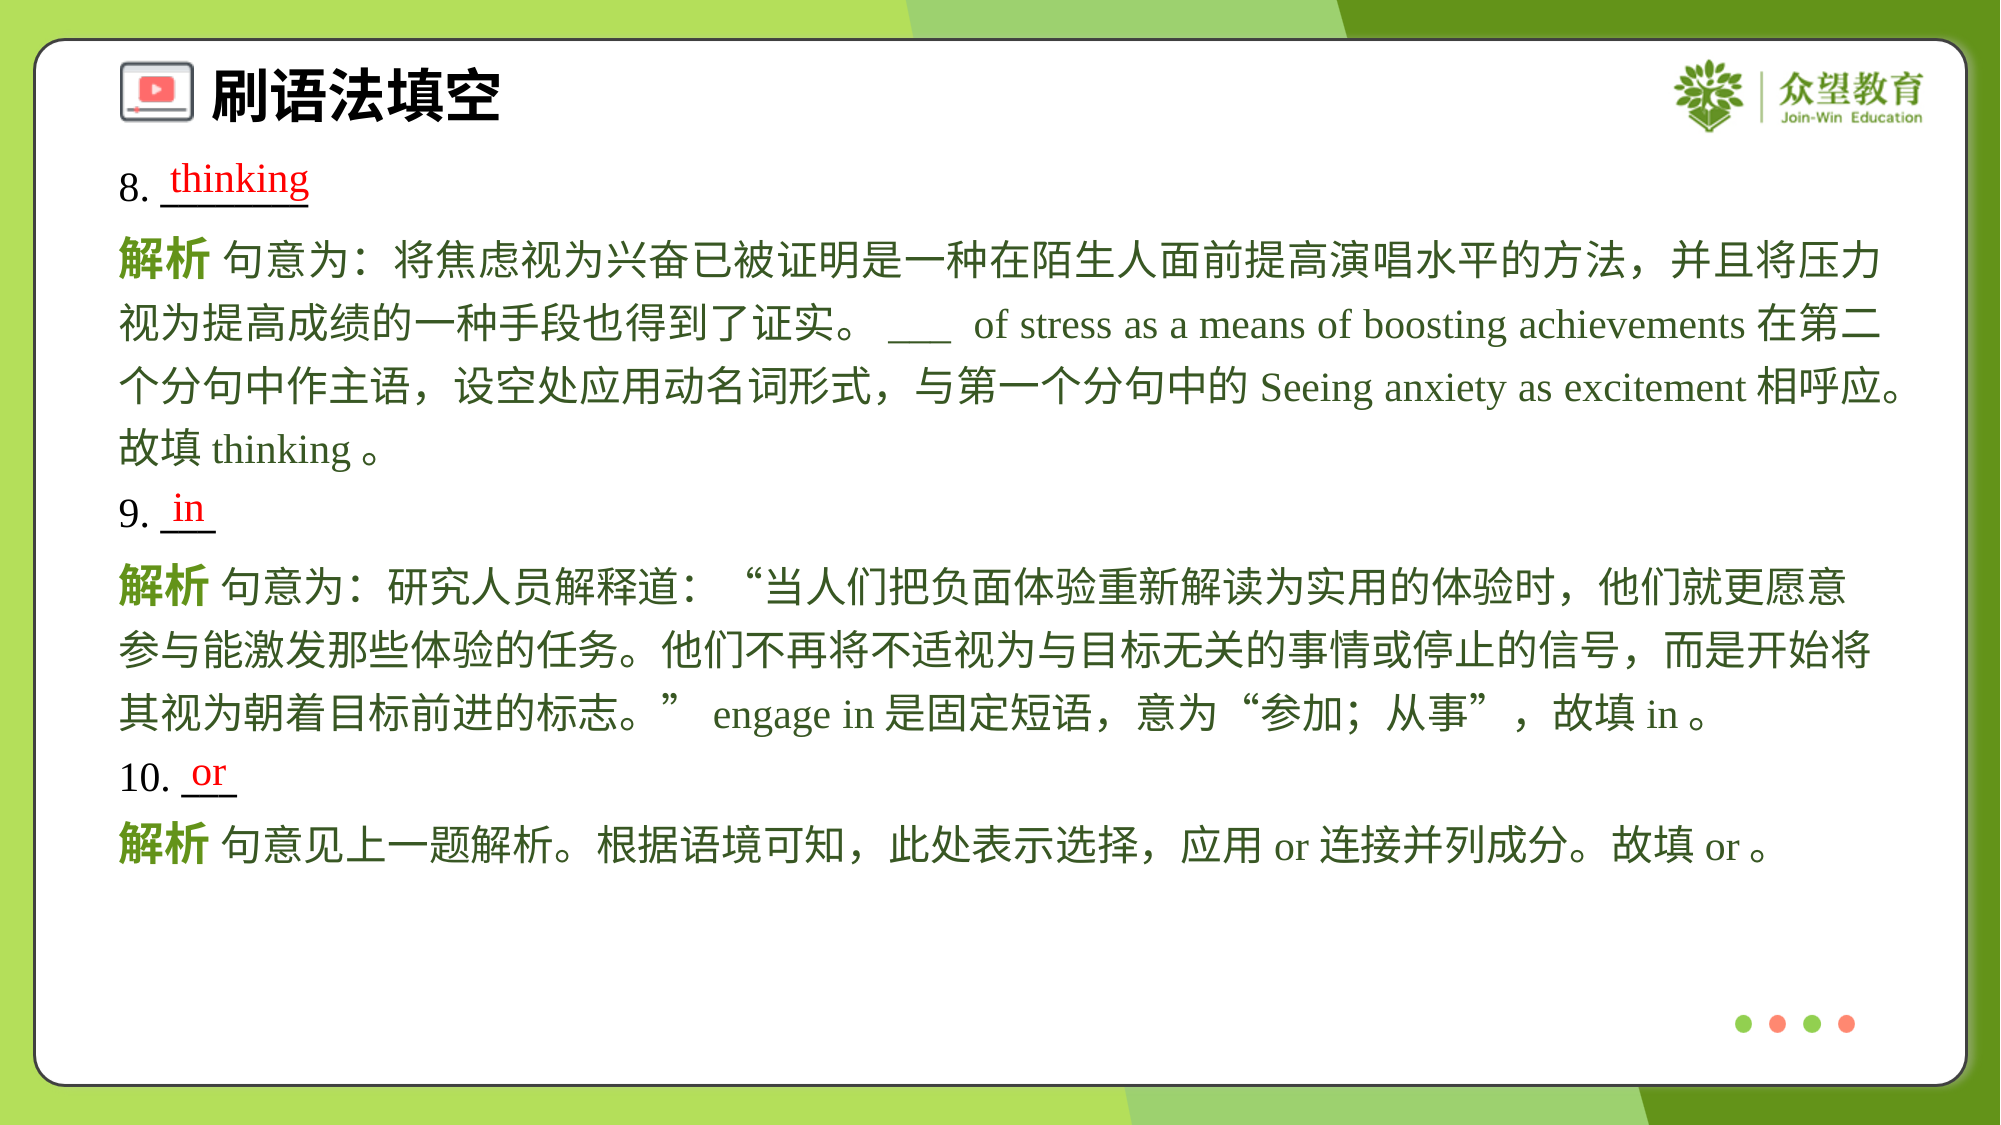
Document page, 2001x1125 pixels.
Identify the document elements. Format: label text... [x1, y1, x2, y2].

text_box 9. ___ [118, 473, 1883, 531]
text_box in [167, 467, 210, 525]
text_box 8. ________ [118, 146, 1883, 204]
text_box 解析 句意见上一题解析。根据语境可知，此处表示选择，应用or连接并列成分。故填or。 [118, 800, 1883, 863]
text_box or [186, 731, 231, 790]
text_box 解析 句意为：研究人员解释道：“当人们把负面体验重新解读为实用的体验时，他们就更愿意参与能激发那些体验的任务。他们不再将不适视为与目标无关的事情或停止的信号，而是开始将其视为朝着目标前进的标志。”engage in是固定短语，意为“参加；从事”，故填in。 [118, 542, 1883, 732]
text_box 解析 句意为：将焦虑视为兴奋已被证明是一种在陌生人面前提高演唱水平的方法，并且将压力视为提高成绩的一种手段也得到了证实。___ of stress as a means of boosting achievements在第二个分句中作主语，设空处应用动名词形式，与第一个分句中的Seeing anxiety as excitement相呼应。故填thinking。 [118, 215, 1883, 468]
text_box thinking [165, 138, 314, 197]
picture [0, 0, 2000, 1125]
text_box 10. ___ [118, 737, 1883, 795]
